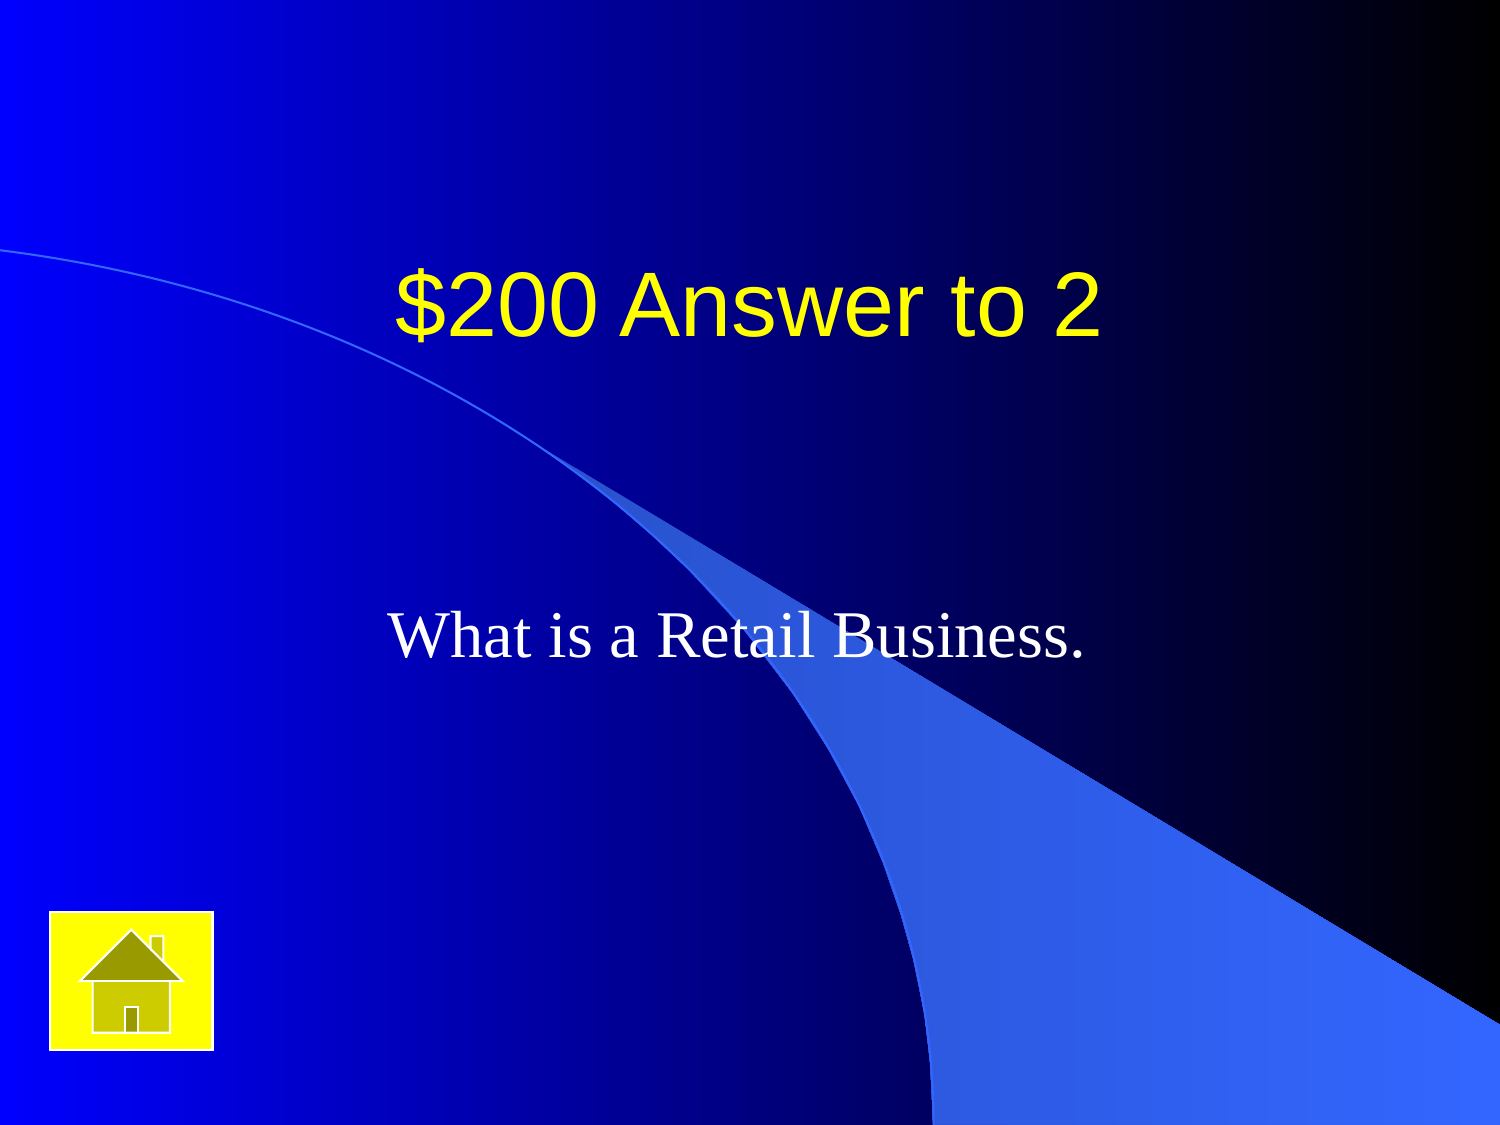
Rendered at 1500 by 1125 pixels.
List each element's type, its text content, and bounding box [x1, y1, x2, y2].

subtitle What is a Retail Business. [112, 412, 1363, 851]
title $200 Answer to 2 [112, 174, 1388, 363]
